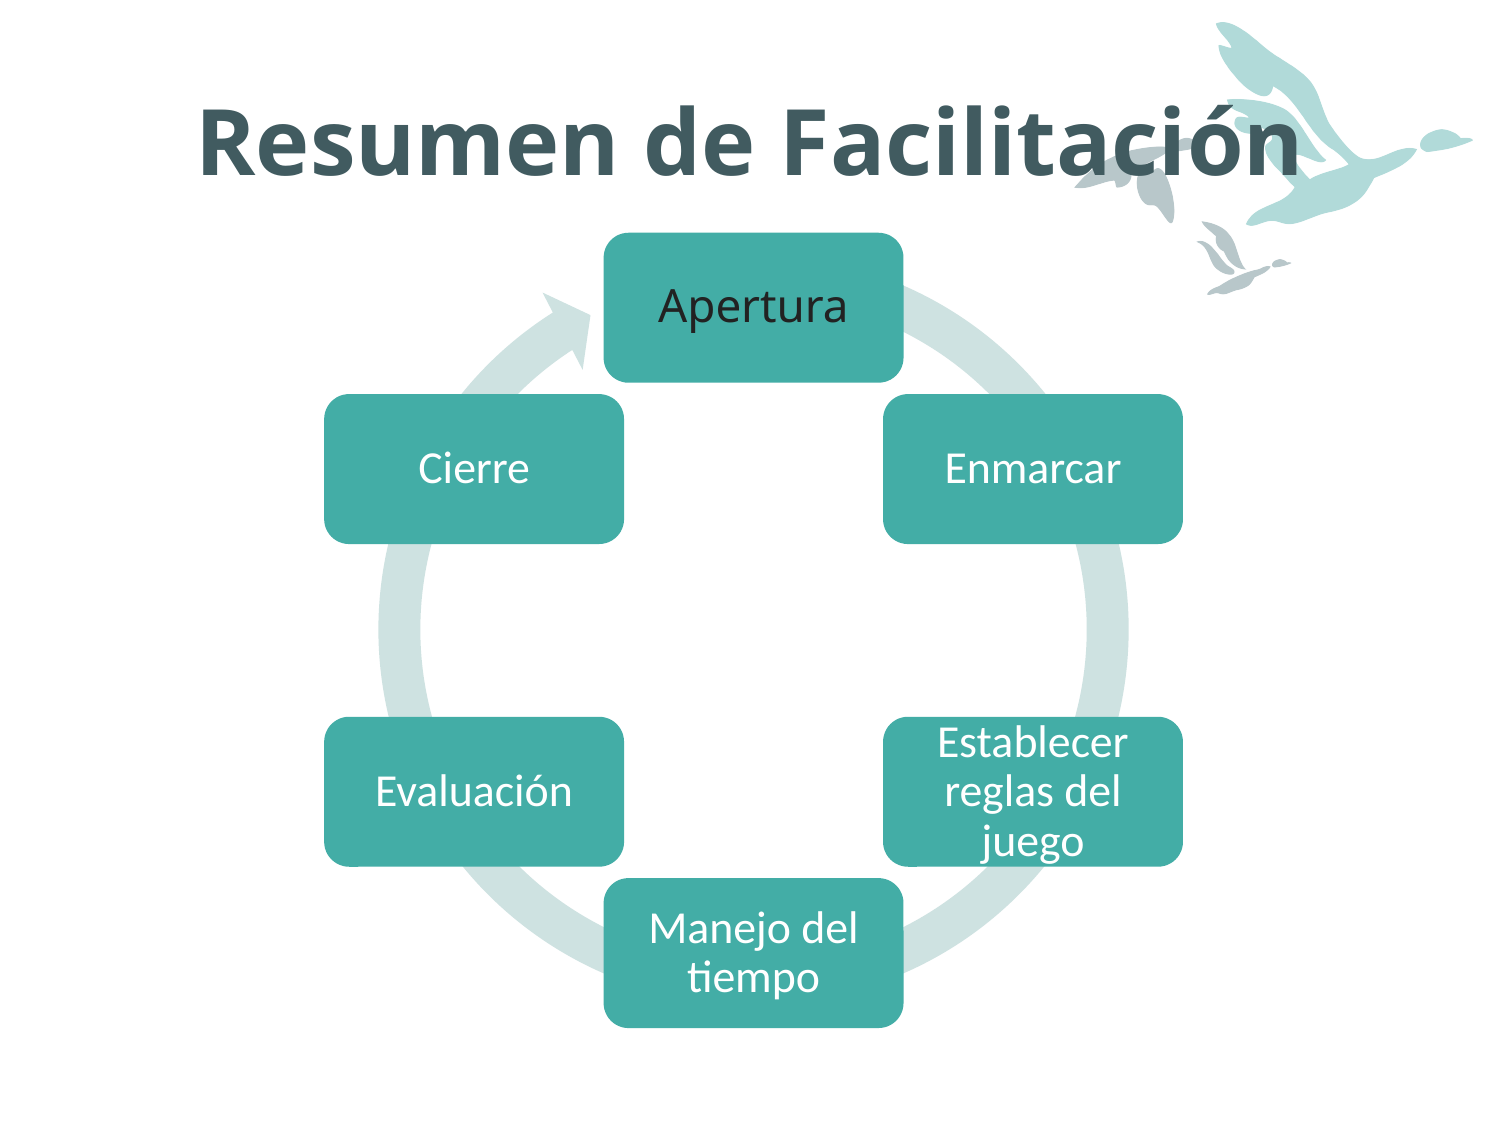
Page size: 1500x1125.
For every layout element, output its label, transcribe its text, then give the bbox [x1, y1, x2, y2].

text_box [323, 231, 1184, 1029]
title Resumen de Facilitación [75, 45, 1425, 233]
